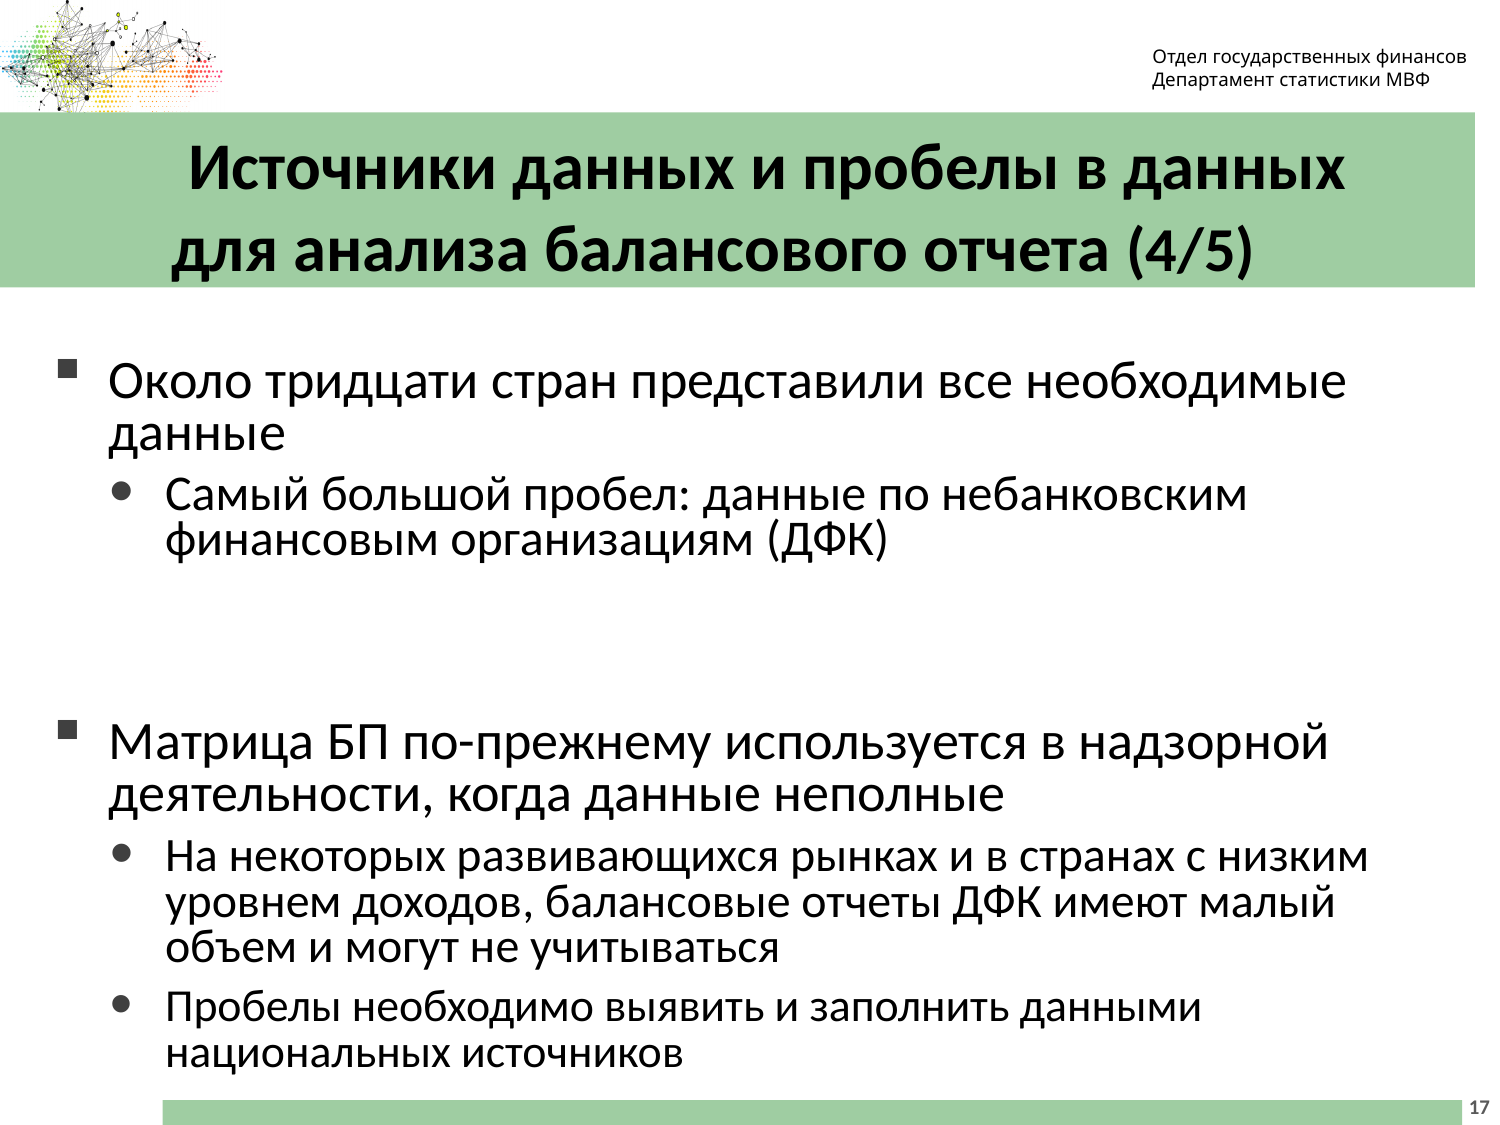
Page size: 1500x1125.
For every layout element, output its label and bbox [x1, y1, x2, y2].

title [0, 112, 1475, 288]
list [37, 350, 1463, 1088]
slide_number [1441, 1074, 1500, 1125]
picture [0, 0, 225, 112]
text_box [1137, 37, 1500, 98]
